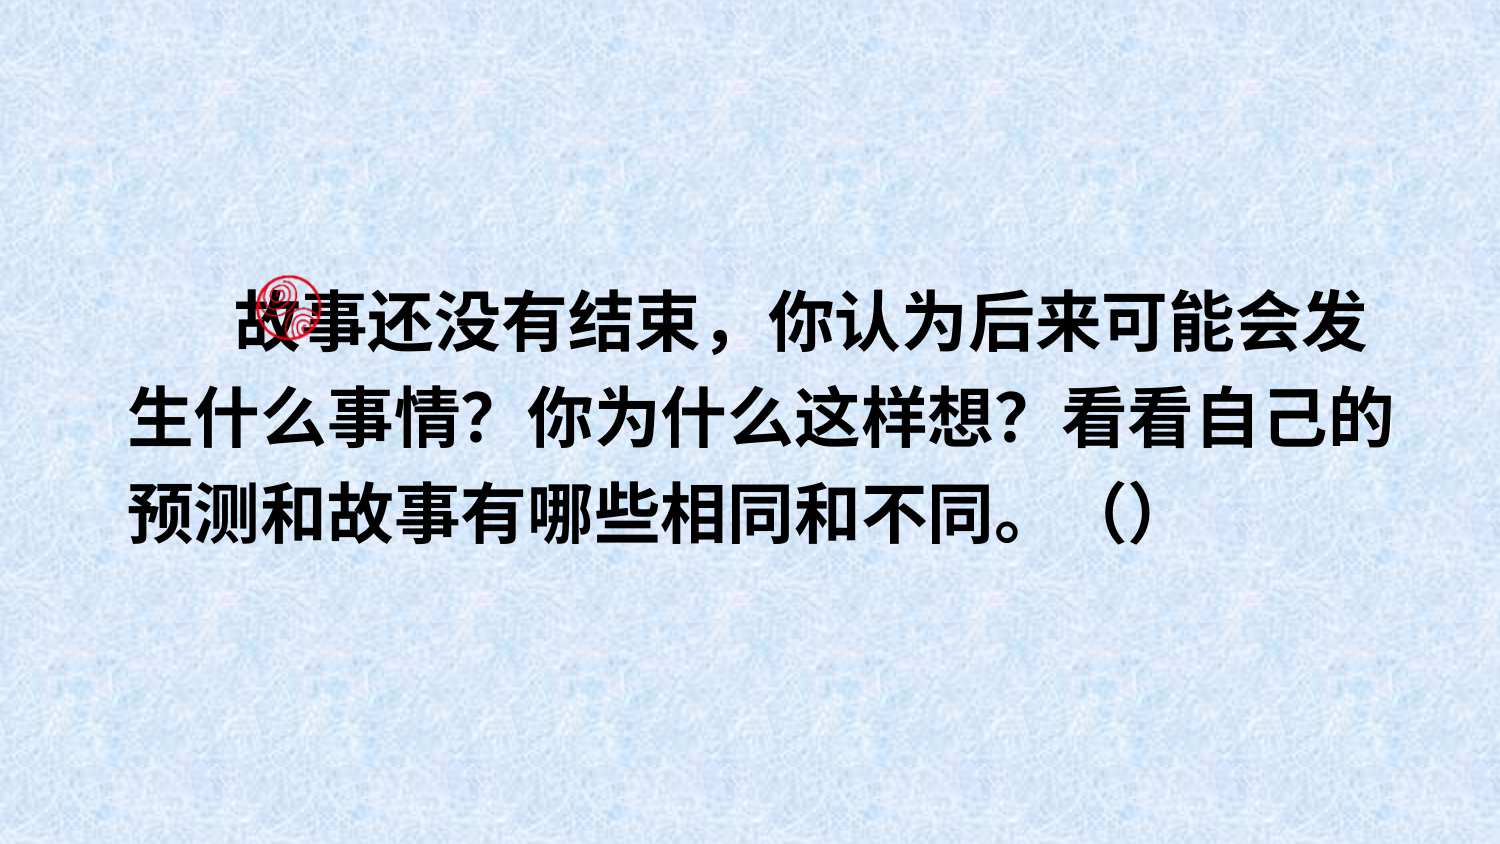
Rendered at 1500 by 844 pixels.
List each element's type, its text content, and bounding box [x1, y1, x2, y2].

picture [0, 0, 1500, 844]
text_box 故事还没有结束，你认为后来可能会发生什么事情？你为什么这样想？看看自己的预测和故事有哪些相同和不同。（） [112, 256, 1436, 559]
